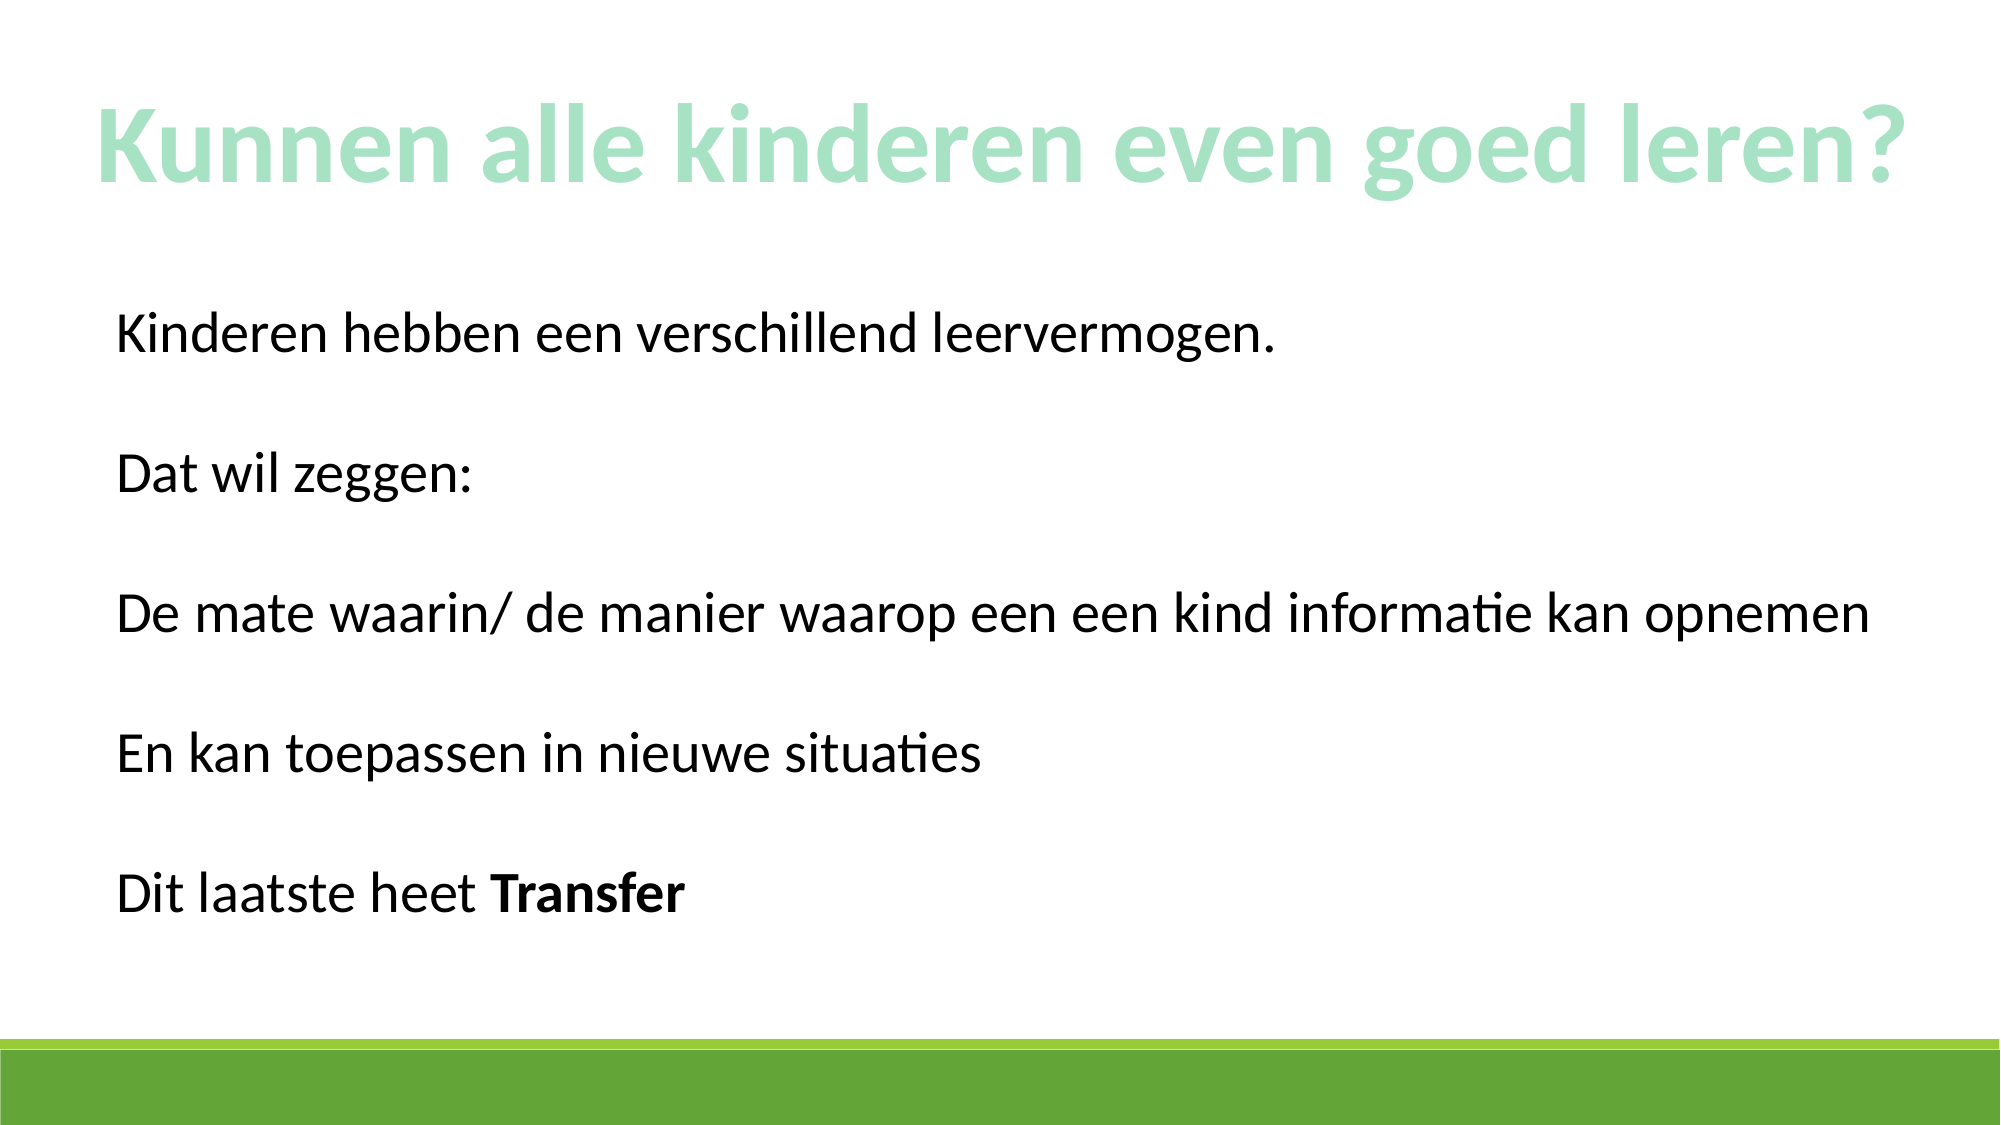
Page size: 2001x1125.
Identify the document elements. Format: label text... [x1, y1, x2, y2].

text_box Kunnen alle kinderen even goed leren? [81, 62, 1927, 213]
text_box Kinderen hebben een verschillend leervermogen. Dat wil zeggen: De mate waarin/ de manier waarop een een kind informatie kan opnemen En kan toepassen in nieuwe situaties Dit laatste heet Transfer [101, 286, 1887, 932]
